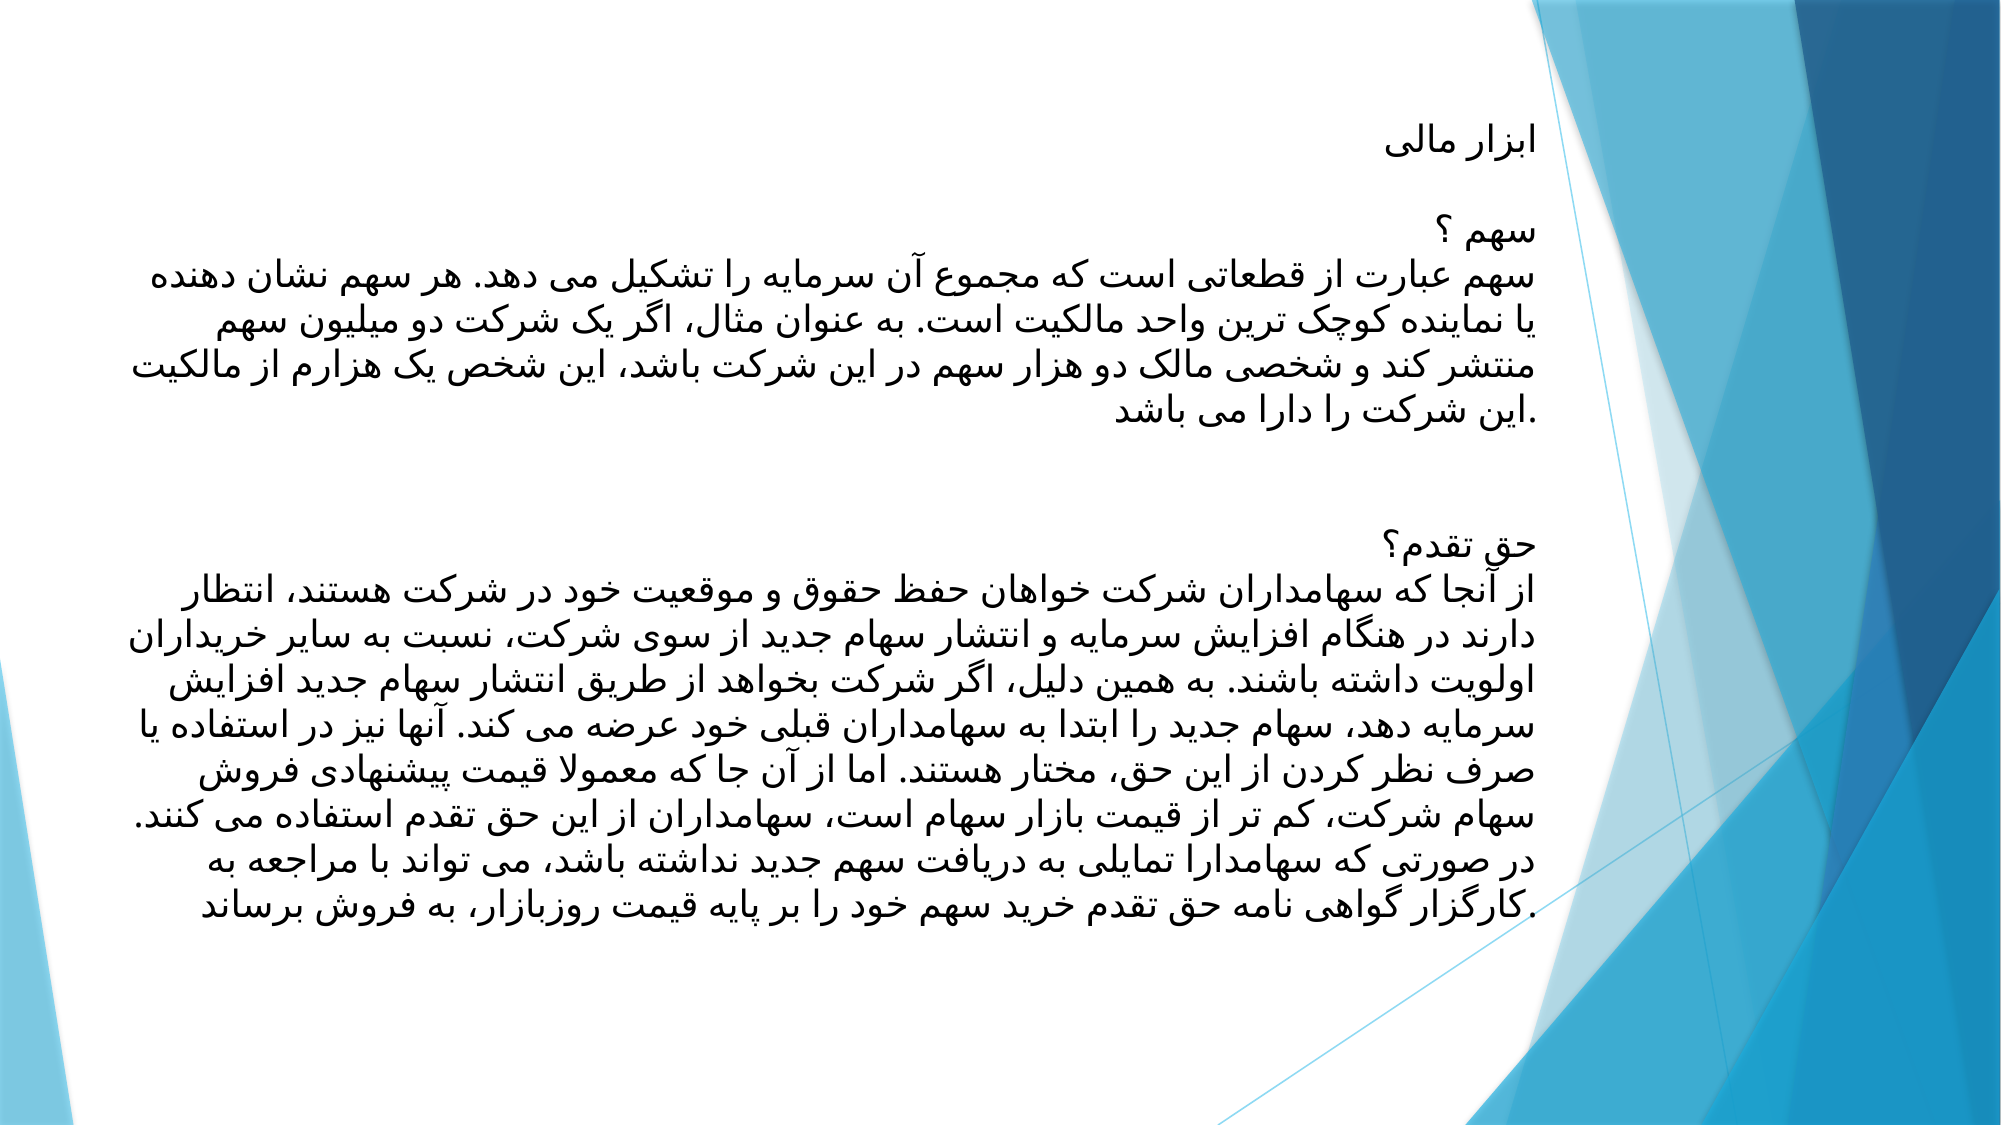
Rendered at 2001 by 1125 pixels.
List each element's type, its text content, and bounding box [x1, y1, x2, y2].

text_box ابزار مالی سهم ؟ سهم عبارت از قطعاتی است که مجموع آن سرمایه را تشکیل می دهد. هر سهم نشان دهنده یا نماینده کوچک ترین واحد مالکیت است. به عنوان مثال، اگر یک شرکت دو میلیون سهم منتشر کند و شخصی مالک دو هزار سهم در این شرکت باشد، این شخص یک هزارم از مالکیت این شرکت را دارا می باشد. حق تقدم؟ از آنجا که سهامداران شرکت خواهان حفظ حقوق و موقعیت خود در شرکت هستند، انتظار دارند در هنگام افزایش سرمایه و انتشار سهام جدید از سوی شرکت، نسبت به سایر خریداران اولویت داشته باشند. به همین دلیل، اگر شرکت بخواهد از طریق انتشار سهام جدید افزایش سرمایه دهد، سهام جدید را ابتدا به سهامداران قبلی خود عرضه می کند. آنها نیز در استفاده یا صرف نظر کردن از این حق، مختار هستند. اما از آن جا که معمولا قیمت پیشنهادی فروش سهام شرکت، کم تر از قیمت بازار سهام است، سهامداران از این حق تقدم استفاده می کنند. در صورتی که سهامدارا تمایلی به دریافت سهم جدید نداشته باشد، می تواند با مراجعه به کارگزار گواهی نامه حق تقدم خرید سهم خود را بر پایه قیمت روزبازار، به فروش برساند. [107, 107, 1553, 933]
